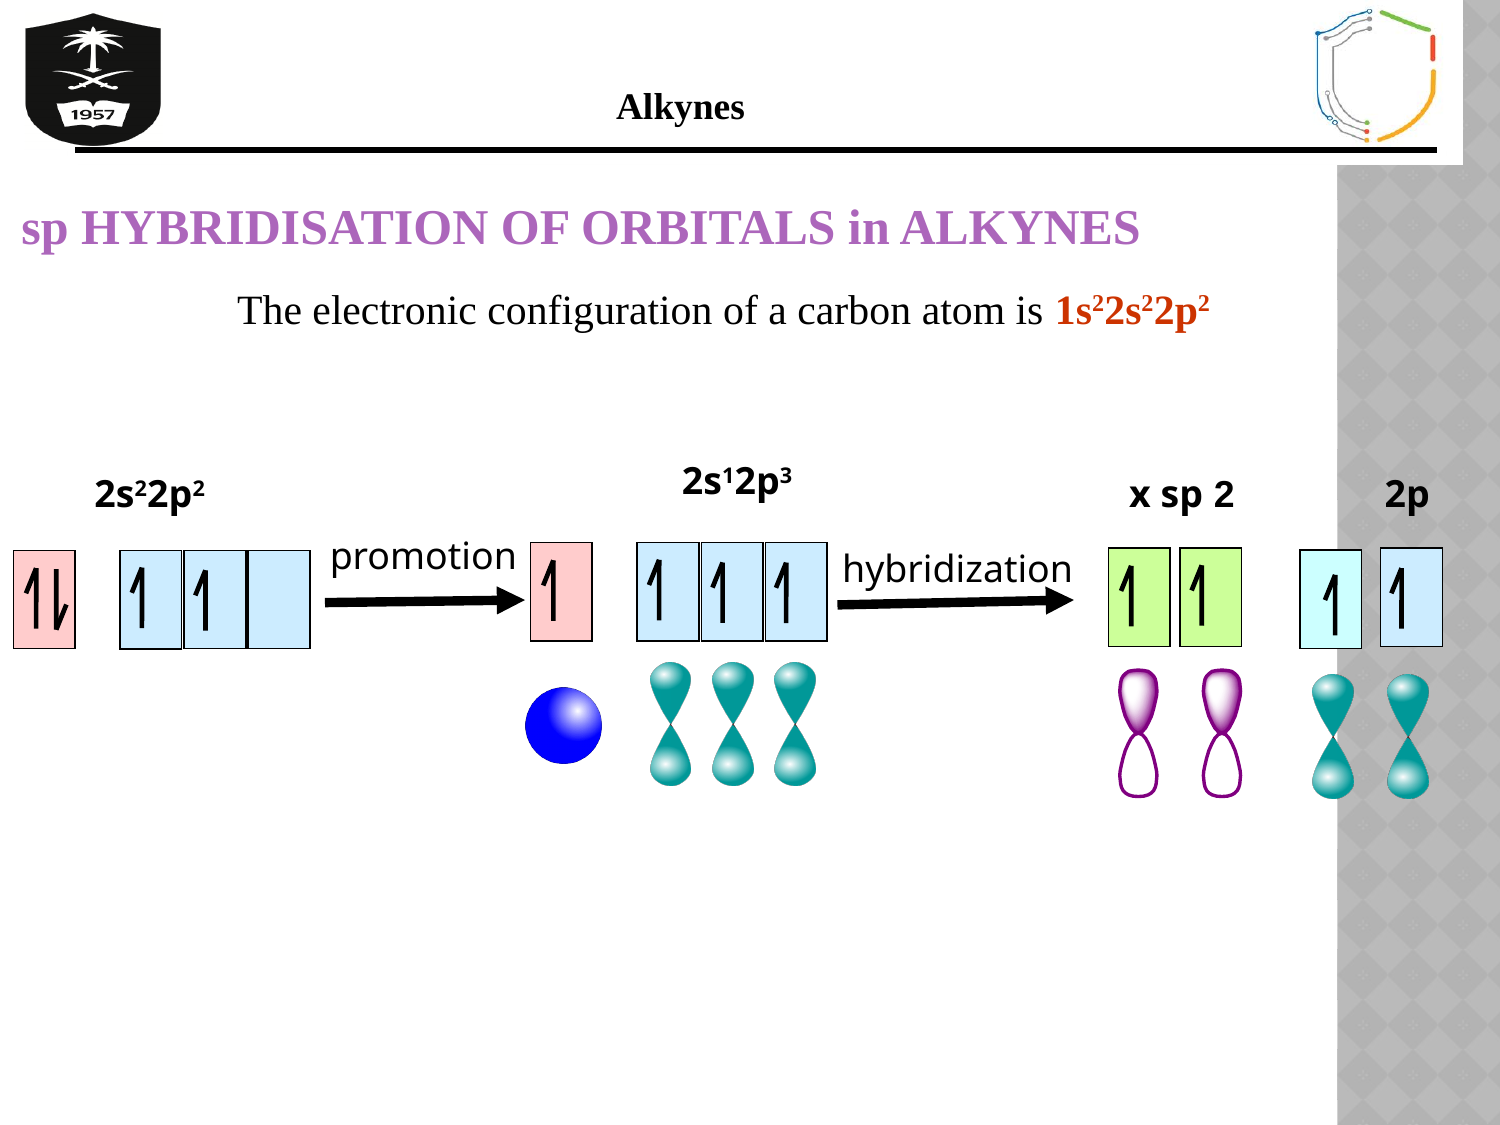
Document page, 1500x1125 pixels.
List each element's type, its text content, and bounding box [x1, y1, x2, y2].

text_box 2p [1362, 462, 1452, 523]
text_box The electronic configuration of a carbon atom is 1s22s22p2 [37, 275, 1225, 411]
text_box sp HYBRIDISATION OF ORBITALS in ALKYNES [0, 187, 1188, 263]
text_box [13, 550, 75, 649]
text_box [248, 550, 310, 649]
text_box [1380, 547, 1443, 647]
text_box [1179, 548, 1242, 647]
text_box [701, 542, 763, 641]
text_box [1120, 565, 1132, 627]
picture [711, 661, 754, 787]
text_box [131, 567, 143, 629]
picture [1287, 0, 1463, 165]
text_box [55, 568, 67, 631]
text_box [1108, 547, 1171, 647]
picture [524, 687, 602, 764]
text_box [194, 569, 206, 632]
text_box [1390, 567, 1402, 630]
text_box 2s12p3 [587, 449, 887, 510]
text_box promotion [314, 524, 532, 585]
picture [1311, 674, 1354, 799]
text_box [25, 567, 37, 630]
text_box [530, 542, 593, 641]
picture [24, 12, 163, 151]
text_box [637, 542, 699, 641]
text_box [711, 562, 723, 624]
text_box [120, 550, 182, 649]
text_box [837, 598, 1074, 607]
text_box [1287, 152, 1434, 156]
picture [1386, 674, 1429, 799]
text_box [648, 559, 660, 621]
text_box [1191, 564, 1203, 627]
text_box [542, 559, 554, 622]
text_box Alkynes [600, 74, 760, 135]
picture [774, 661, 816, 787]
text_box 2s22p2 [0, 462, 300, 523]
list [1115, 661, 1161, 801]
text_box [324, 593, 526, 607]
text_box 2 x sp [1037, 462, 1337, 523]
text_box [765, 542, 828, 641]
picture [649, 661, 691, 787]
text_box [775, 562, 787, 624]
text_box [184, 550, 246, 649]
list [1199, 661, 1245, 801]
text_box hybridization [827, 537, 1089, 598]
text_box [1324, 574, 1336, 636]
text_box [1299, 549, 1362, 649]
